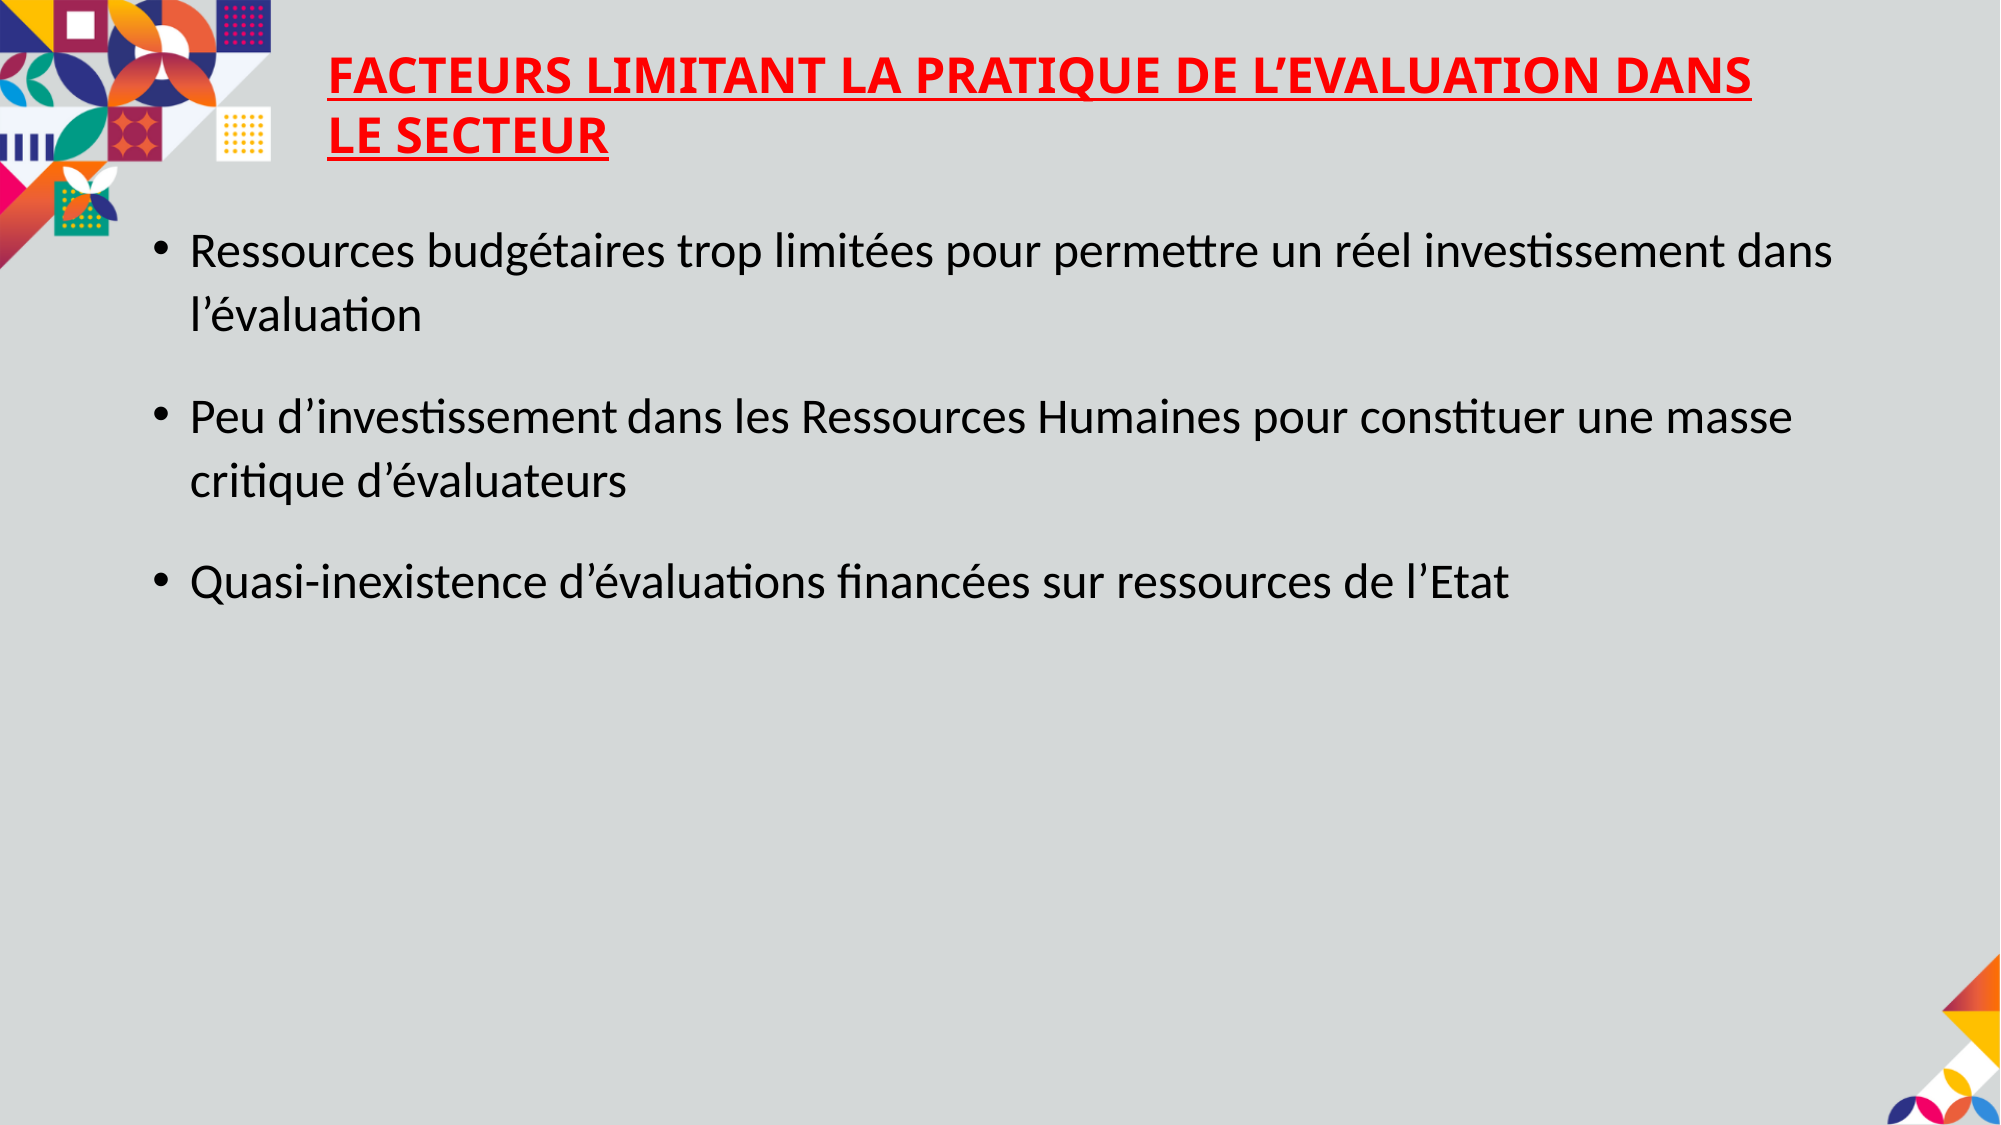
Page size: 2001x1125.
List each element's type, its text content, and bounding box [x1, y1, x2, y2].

title FACTEURS LIMITANT LA PRATIQUE DE L’EVALUATION DANS LE SECTEUR [311, 36, 1809, 171]
text_box Ressources budgétaires trop limitées pour permettre un réel investissement dans l’évaluation Peu d’investissement dans les Ressources Humaines pour constituer une masse critique d’évaluateurs Quasi-inexistence d’évaluations financées sur ressources de l’Etat [137, 205, 1863, 920]
picture [0, 0, 2001, 1125]
